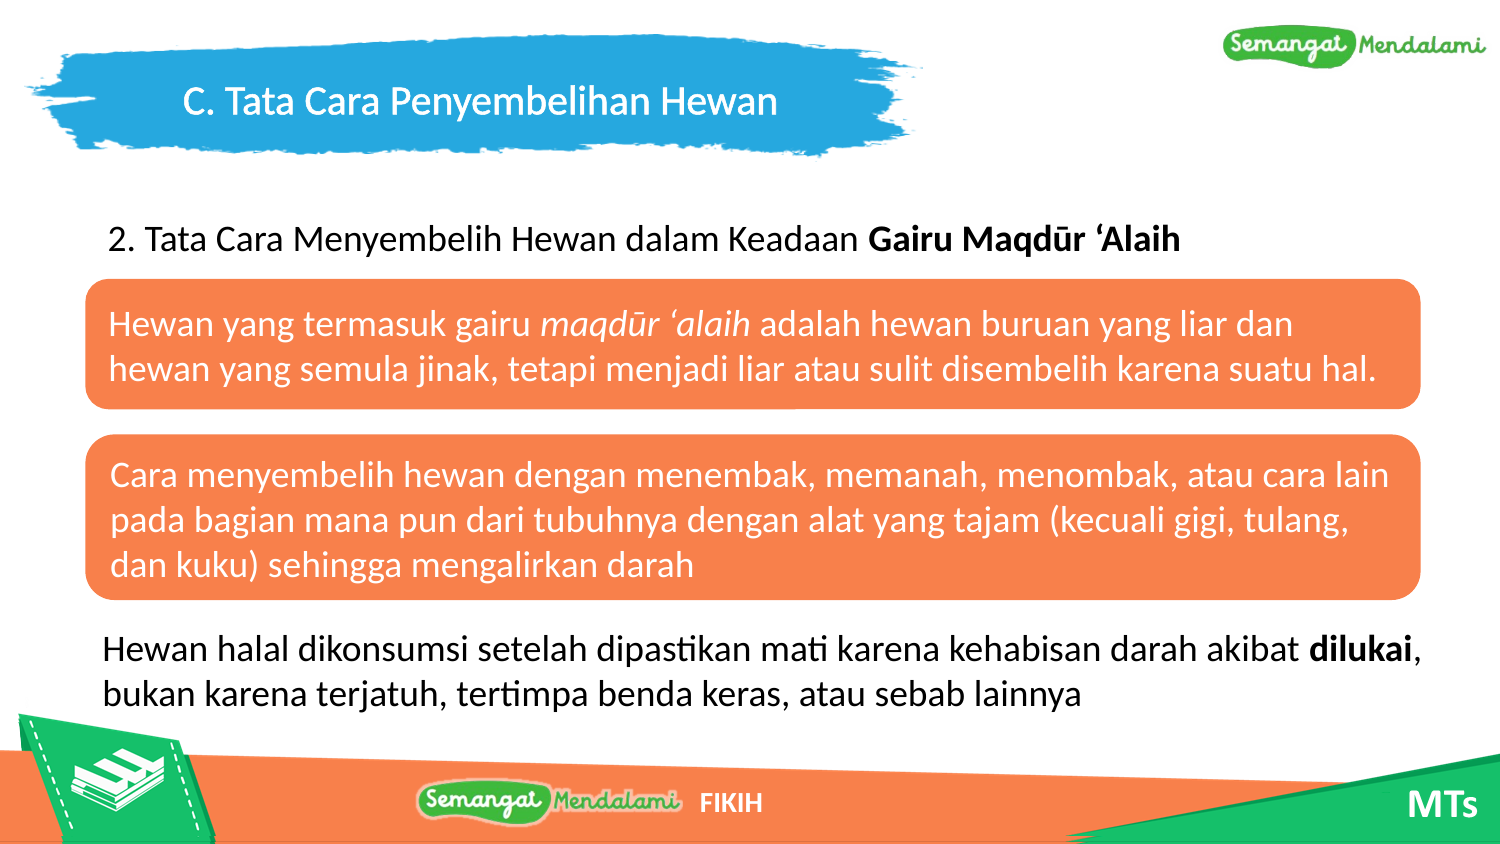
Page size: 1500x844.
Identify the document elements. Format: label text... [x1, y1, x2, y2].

picture [24, 34, 924, 163]
text_box Cara menyembelih hewan dengan menembak, memanah, menombak, atau cara lain pada bagian mana pun dari tubuhnya dengan alat yang tajam (kecuali gigi, tulang, dan kuku) sehingga mengalirkan darah [85, 434, 1421, 601]
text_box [0, 696, 1500, 844]
text_box Hewan yang termasuk gairu maqdūr ‘alaih adalah hewan buruan yang liar dan hewan yang semula jinak, tetapi menjadi liar atau sulit disembelih karena suatu hal. [85, 278, 1421, 410]
text_box Hewan halal dikonsumsi setelah dipastikan mati karena kehabisan darah akibat dilukai, bukan karena terjatuh, tertimpa benda keras, atau sebab lainnya [87, 616, 1446, 695]
picture [1217, 15, 1490, 75]
text_box 2. Tata Cara Menyembelih Hewan dalam Keadaan Gairu Maqdūr ‘Alaih [93, 206, 1443, 267]
